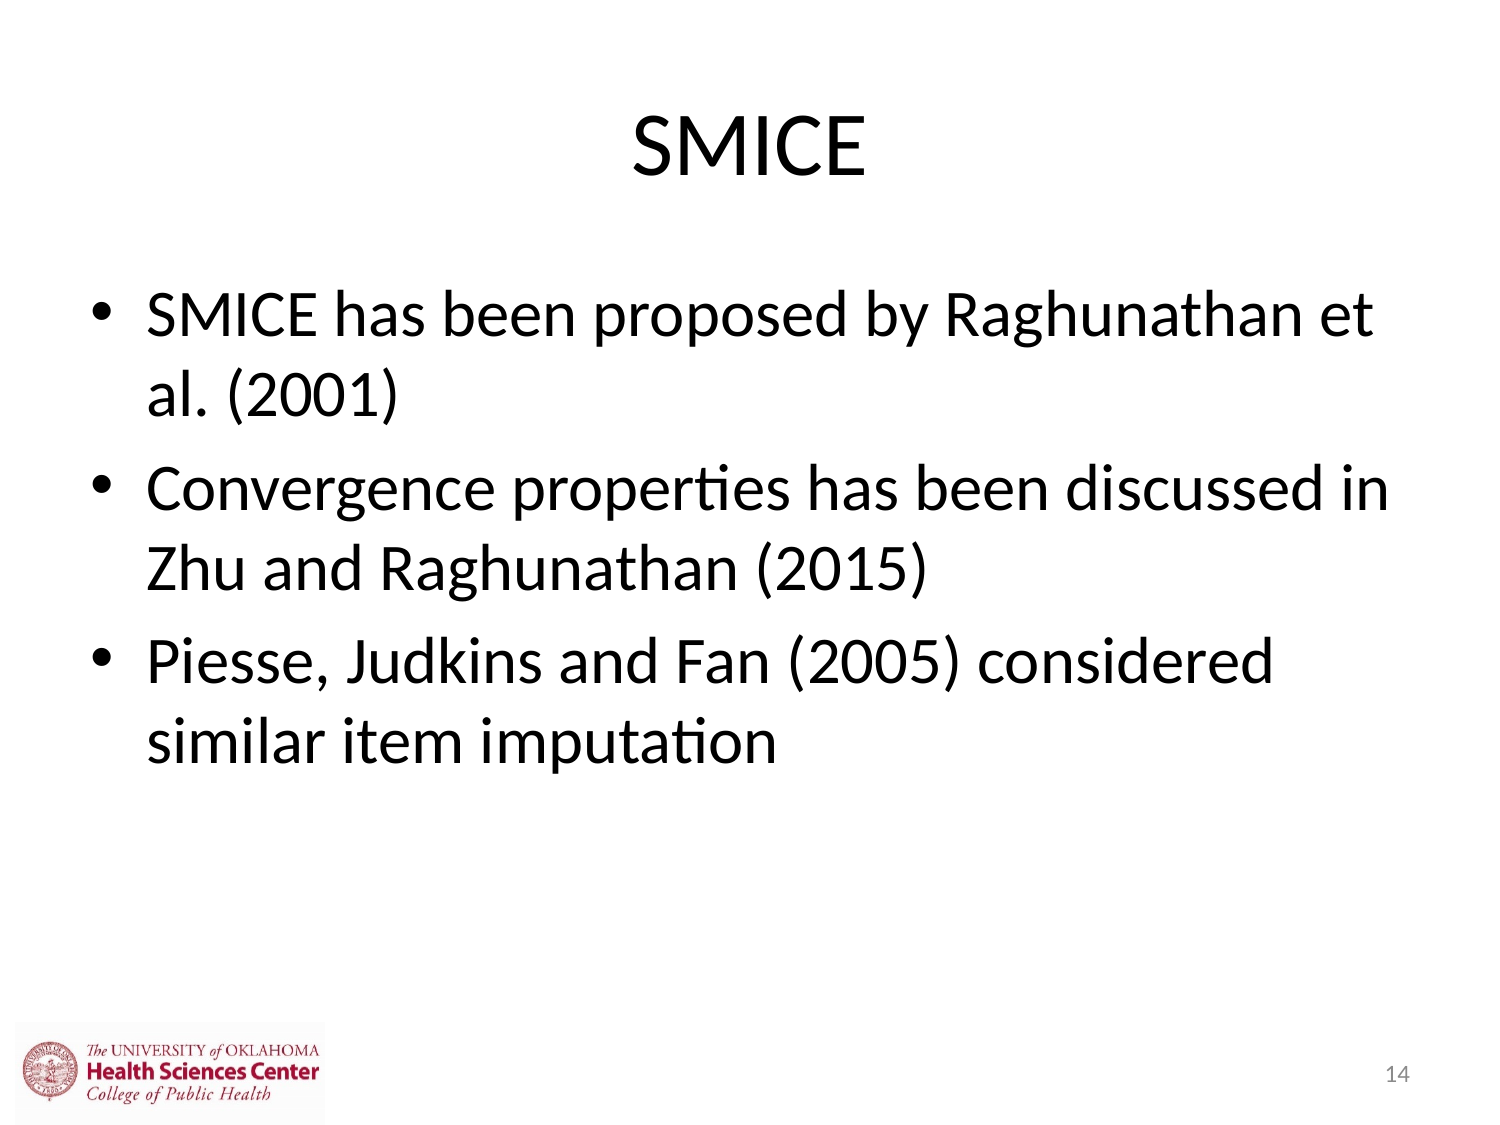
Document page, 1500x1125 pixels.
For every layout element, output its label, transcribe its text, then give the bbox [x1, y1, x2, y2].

title SMICE [75, 45, 1425, 233]
picture [15, 1022, 325, 1125]
list SMICE has been proposed by Raghunathan et al. (2001) Convergence properties has been discussed in Zhu and Raghunathan (2015) Piesse, Judkins and Fan (2005) considered similar item imputation [75, 262, 1425, 1005]
slide_number 14 [1074, 1042, 1425, 1103]
